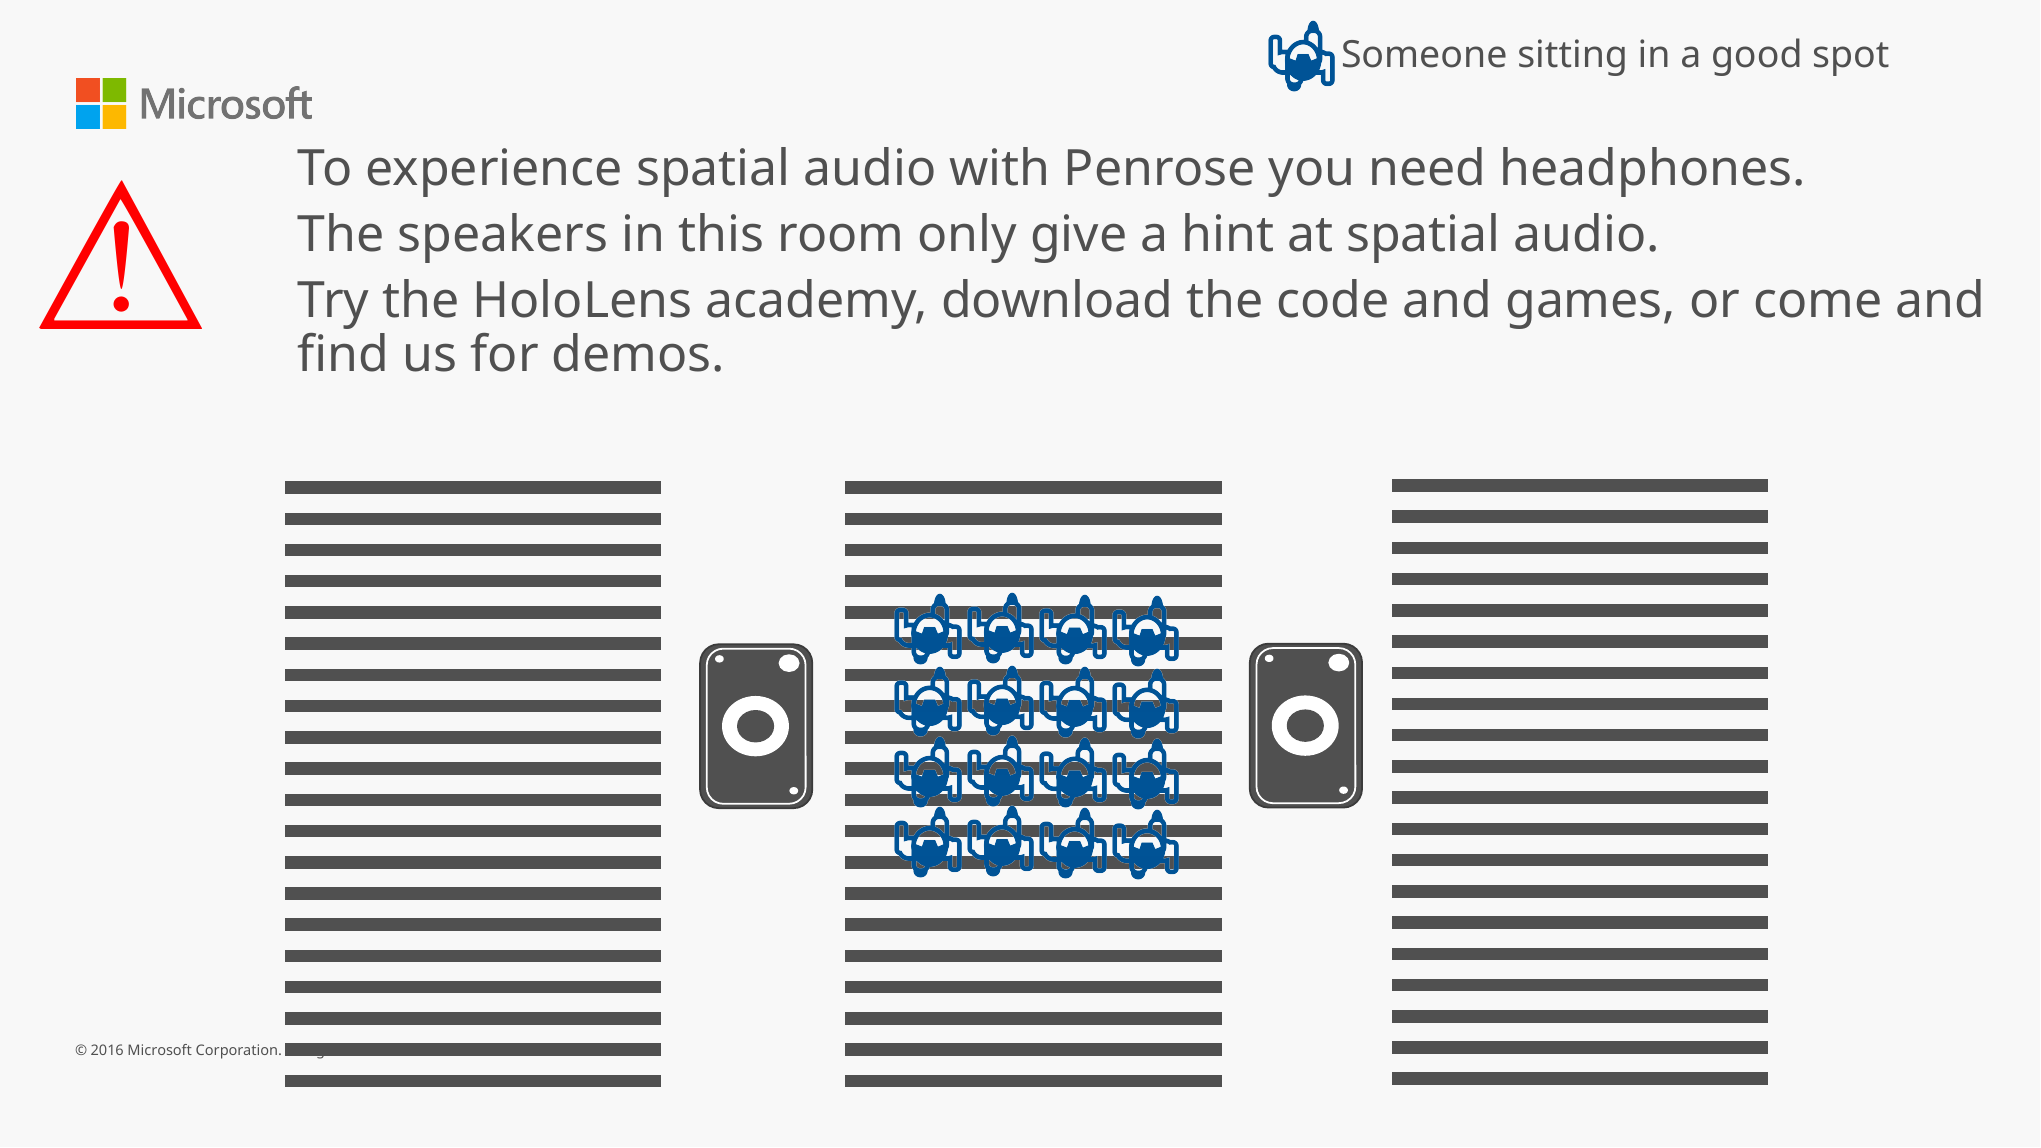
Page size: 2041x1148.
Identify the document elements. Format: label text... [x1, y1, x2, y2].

picture [1265, 19, 1339, 93]
picture [76, 78, 312, 129]
picture [891, 591, 1183, 881]
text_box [1249, 643, 1363, 808]
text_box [1391, 485, 1769, 1079]
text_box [845, 487, 1222, 1082]
list ⚠ [5, 138, 247, 397]
text_box To experience spatial audio with Penrose you need headphones. The speakers in this room only give a hint at spatial audio. Try the HoloLens academy, download the code and games, or come and find us for demos. [267, 117, 2023, 474]
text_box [284, 487, 662, 1082]
text_box Someone sitting in a good spot [1339, 22, 1915, 83]
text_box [699, 644, 813, 809]
